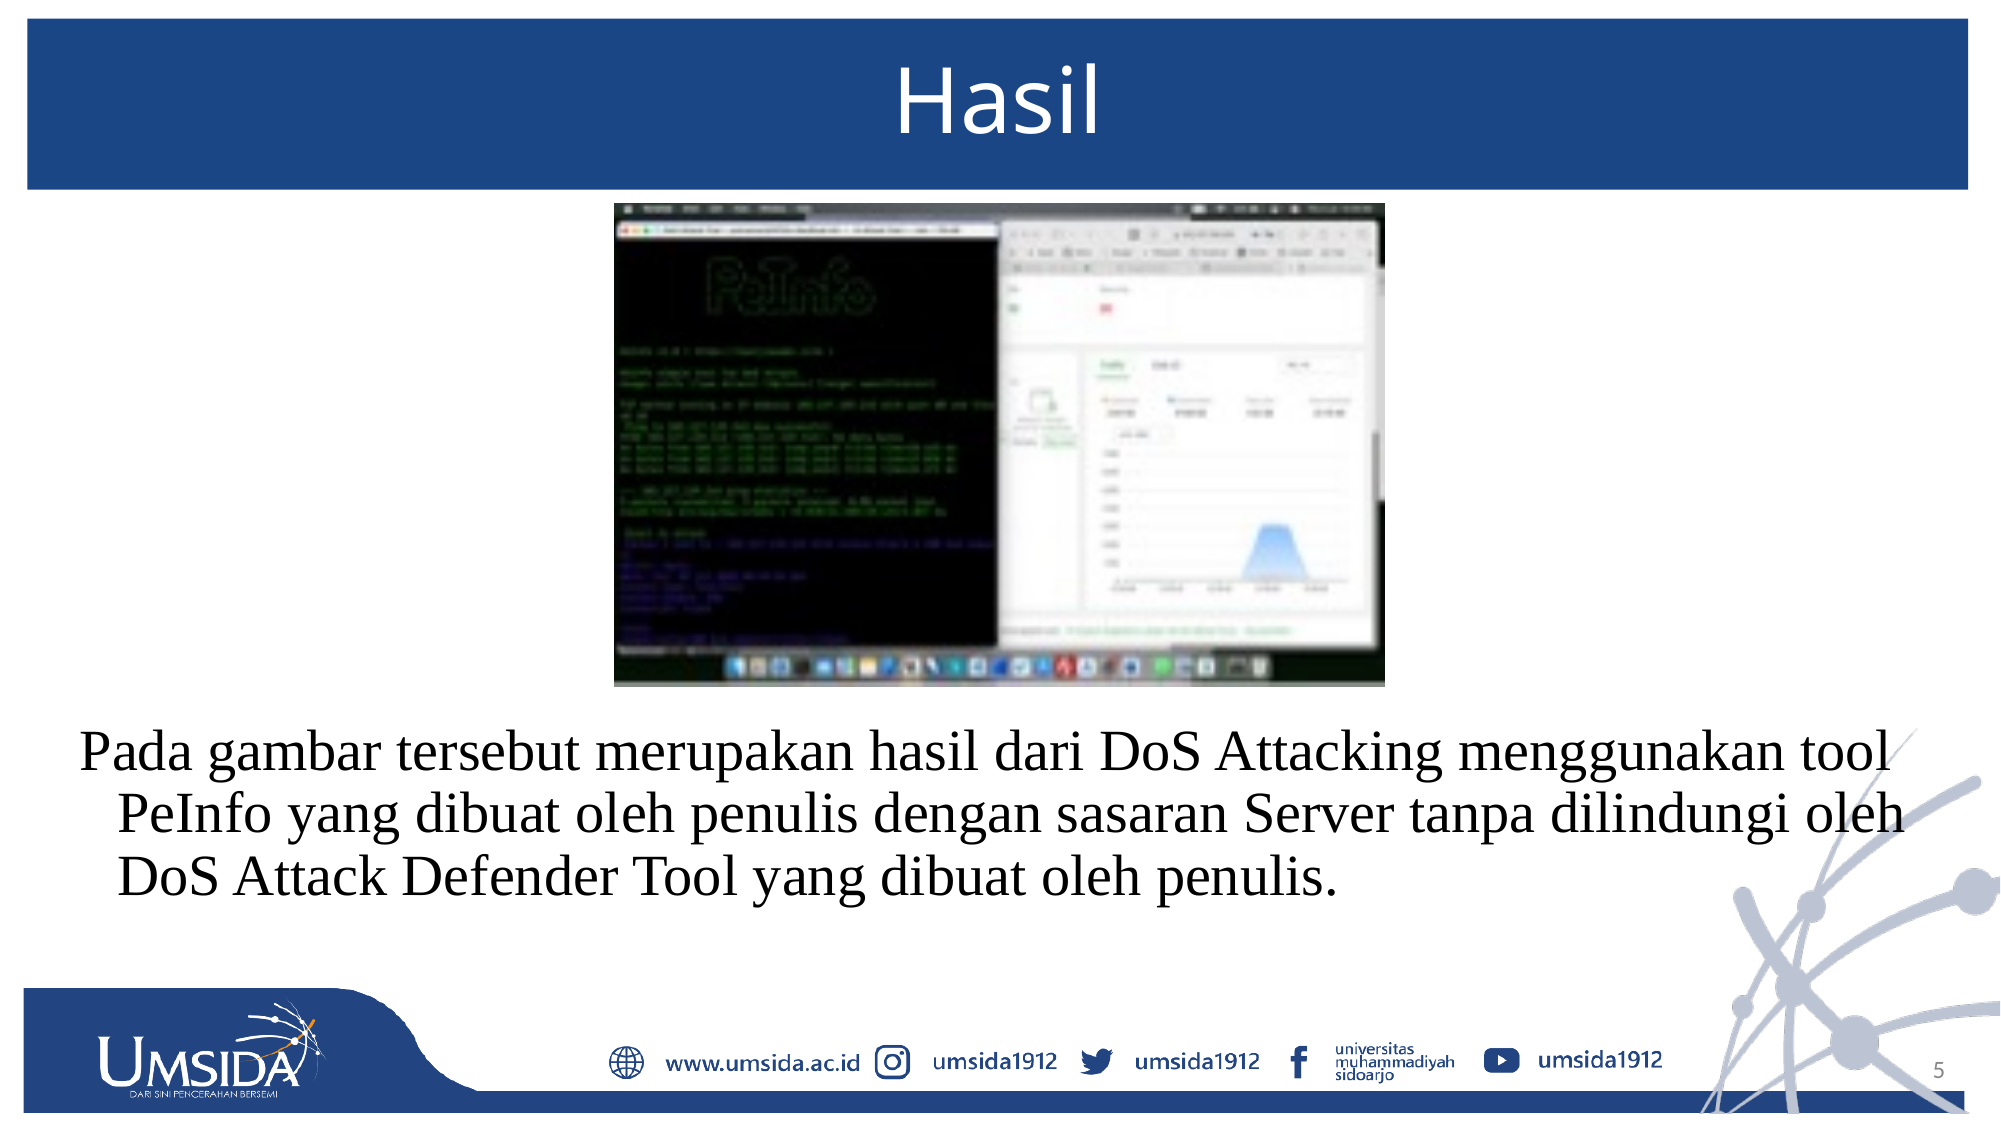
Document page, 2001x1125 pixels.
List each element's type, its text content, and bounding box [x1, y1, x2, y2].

title Hasil [27, 18, 1969, 190]
list Pada gambar tersebut merupakan hasil dari DoS Attacking menggunakan tool PeInfo yang dibuat oleh penulis dengan sasaran Server tanpa dilindungi oleh DoS Attack Defender Tool yang dibuat oleh penulis. [27, 203, 1969, 1039]
picture [23, 51, 2001, 1114]
